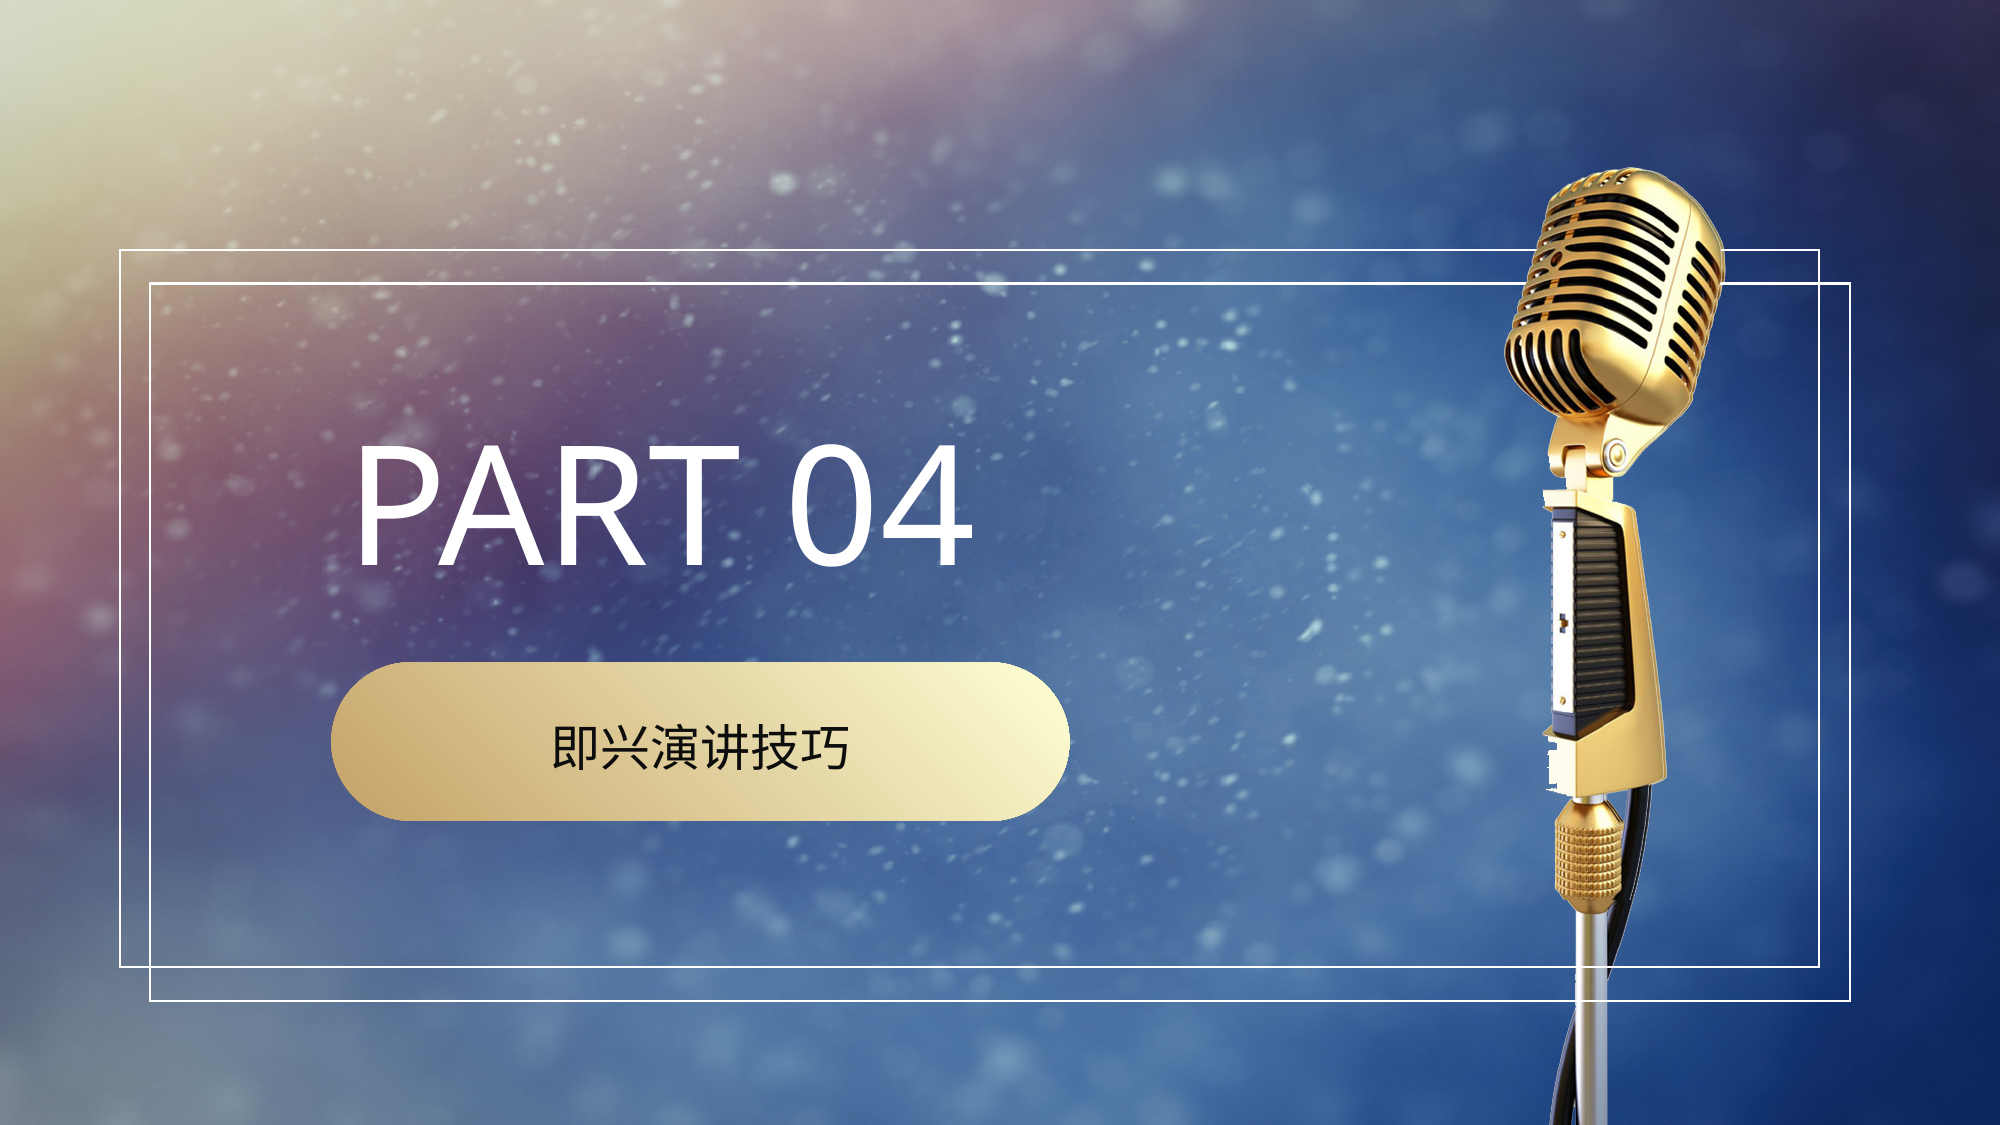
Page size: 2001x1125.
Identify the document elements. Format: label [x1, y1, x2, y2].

text_box [119, 249, 1181, 968]
picture [0, 0, 2000, 1125]
text_box [149, 968, 1181, 1002]
